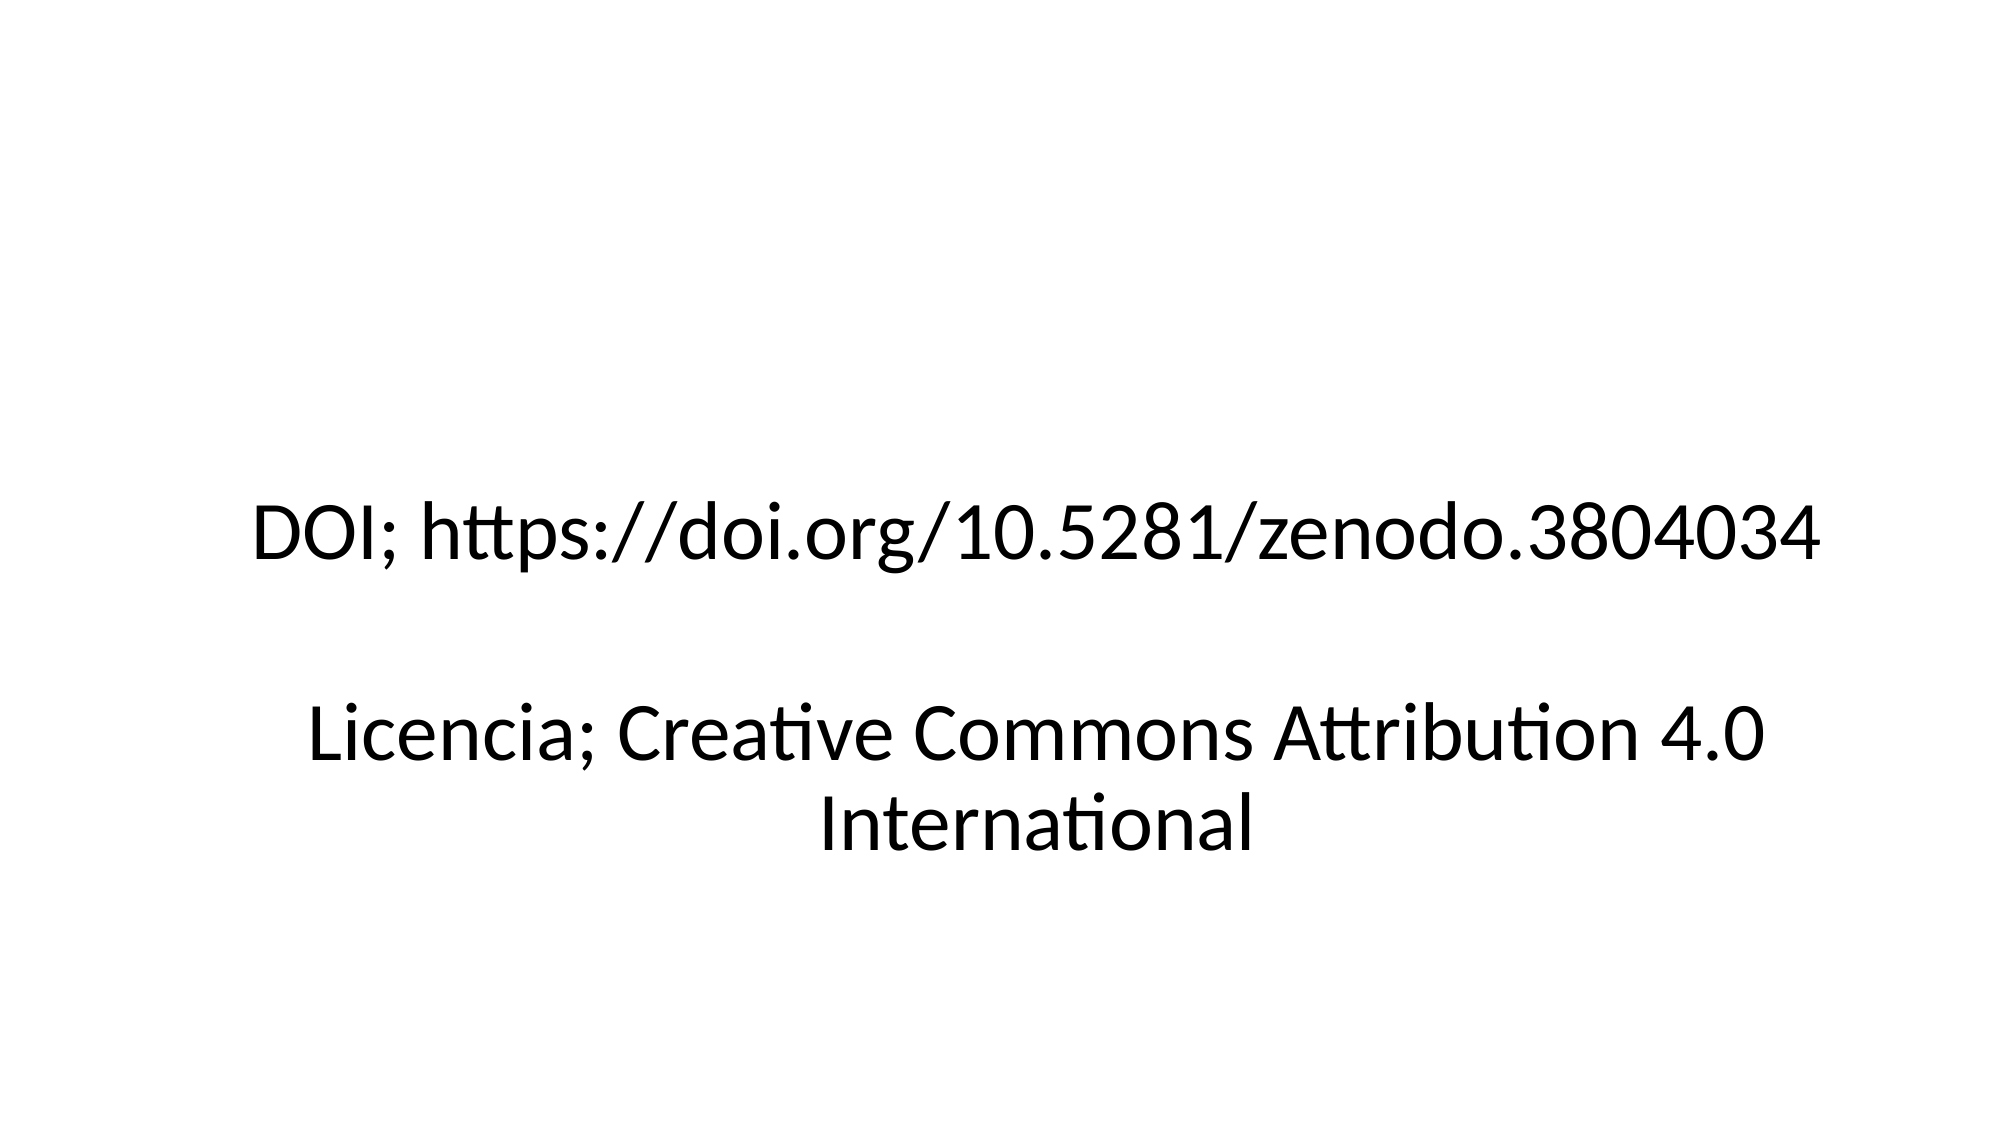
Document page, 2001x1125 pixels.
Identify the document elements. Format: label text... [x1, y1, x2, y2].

list DOI; https://doi.org/10.5281/zenodo.3804034 Licencia; Creative Commons Attribution 4.0 International [137, 299, 1863, 1014]
